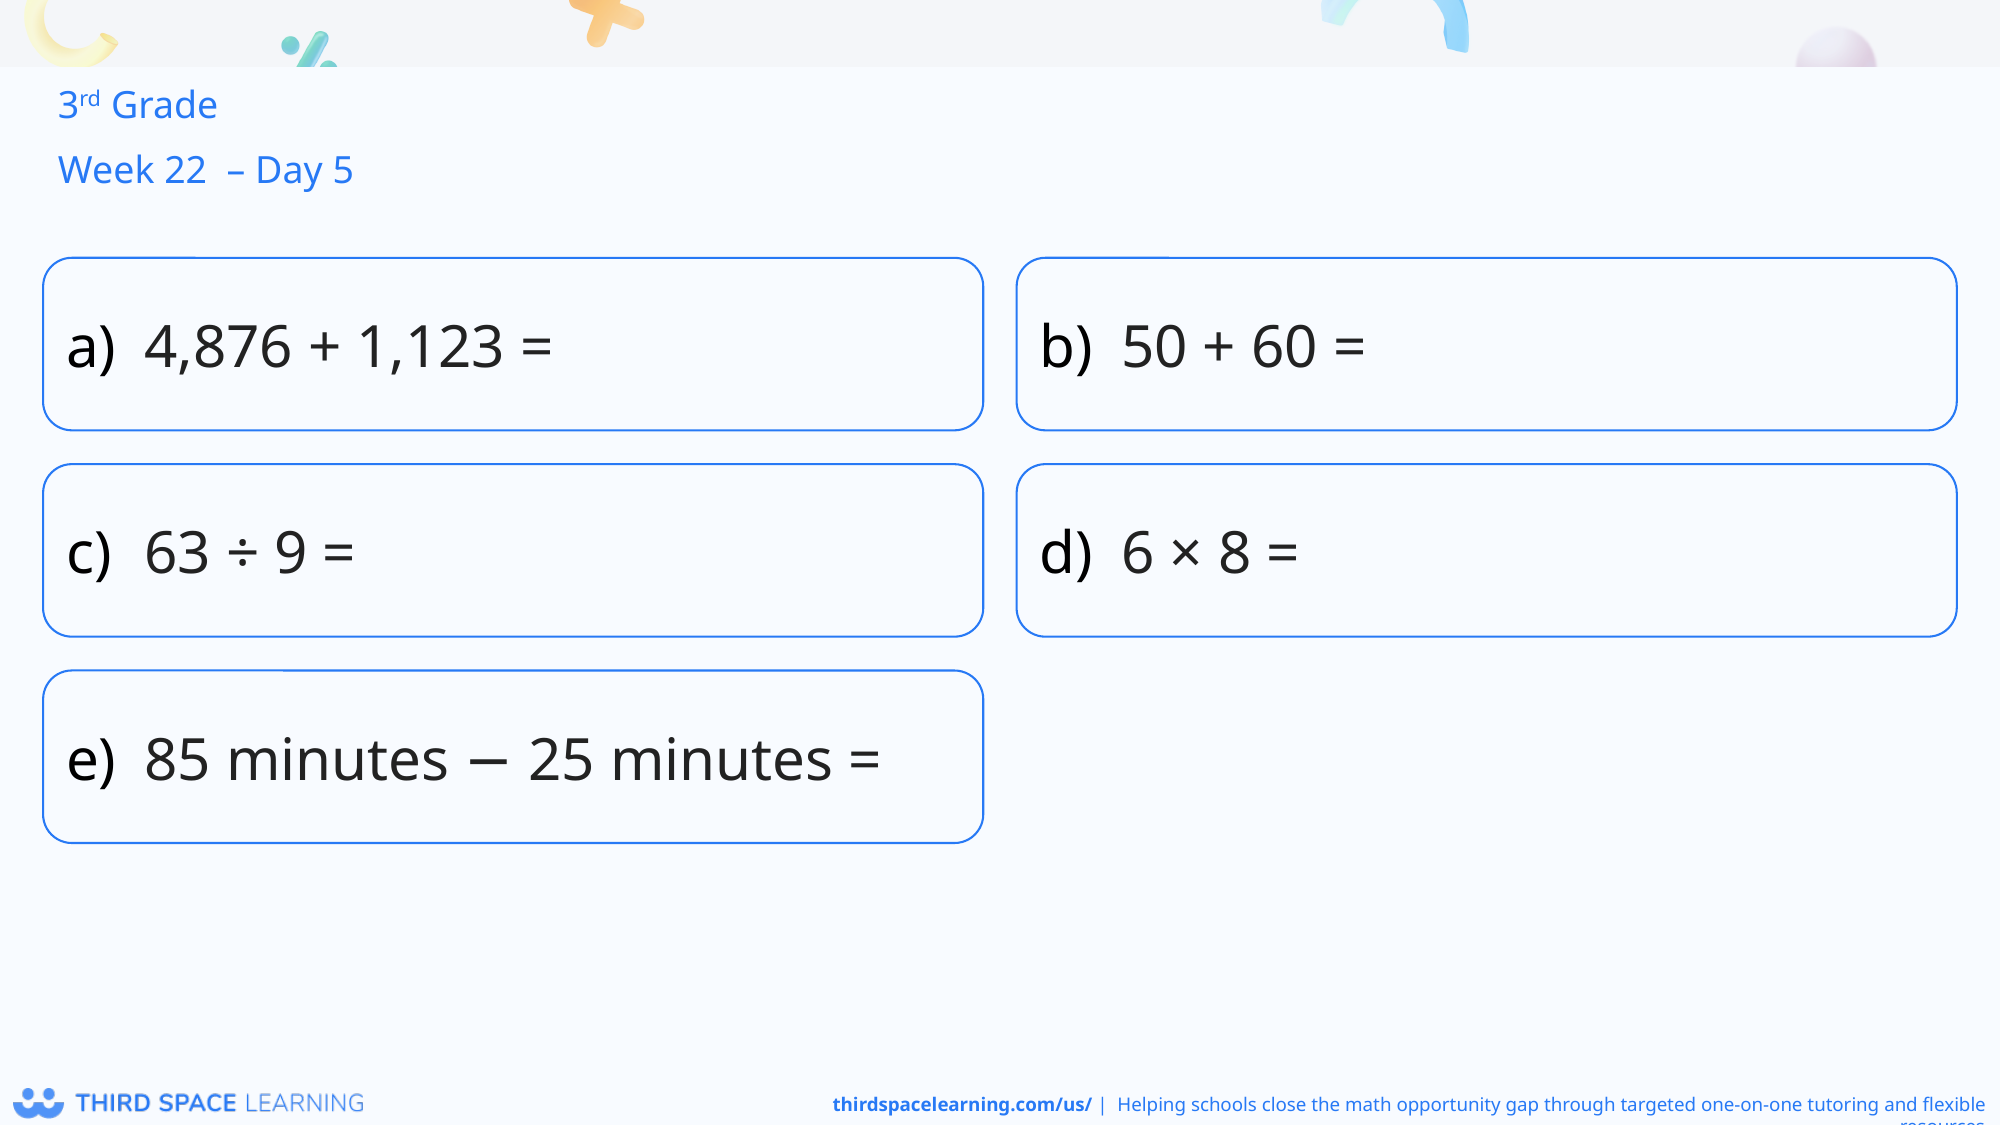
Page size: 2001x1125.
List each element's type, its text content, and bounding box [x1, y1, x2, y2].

list 50 + 60 = [1106, 272, 1939, 416]
list 63 ÷ 9 = [129, 478, 962, 623]
list 4,876 + 1,123 = [129, 272, 962, 416]
picture [13, 1088, 365, 1119]
list 6 × 8 = [1106, 478, 1939, 623]
text_box 3rd Grade Week 22 – Day 5 [43, 73, 509, 212]
picture [0, 0, 2000, 67]
list 85 minutes − 25 minutes = [129, 684, 962, 829]
